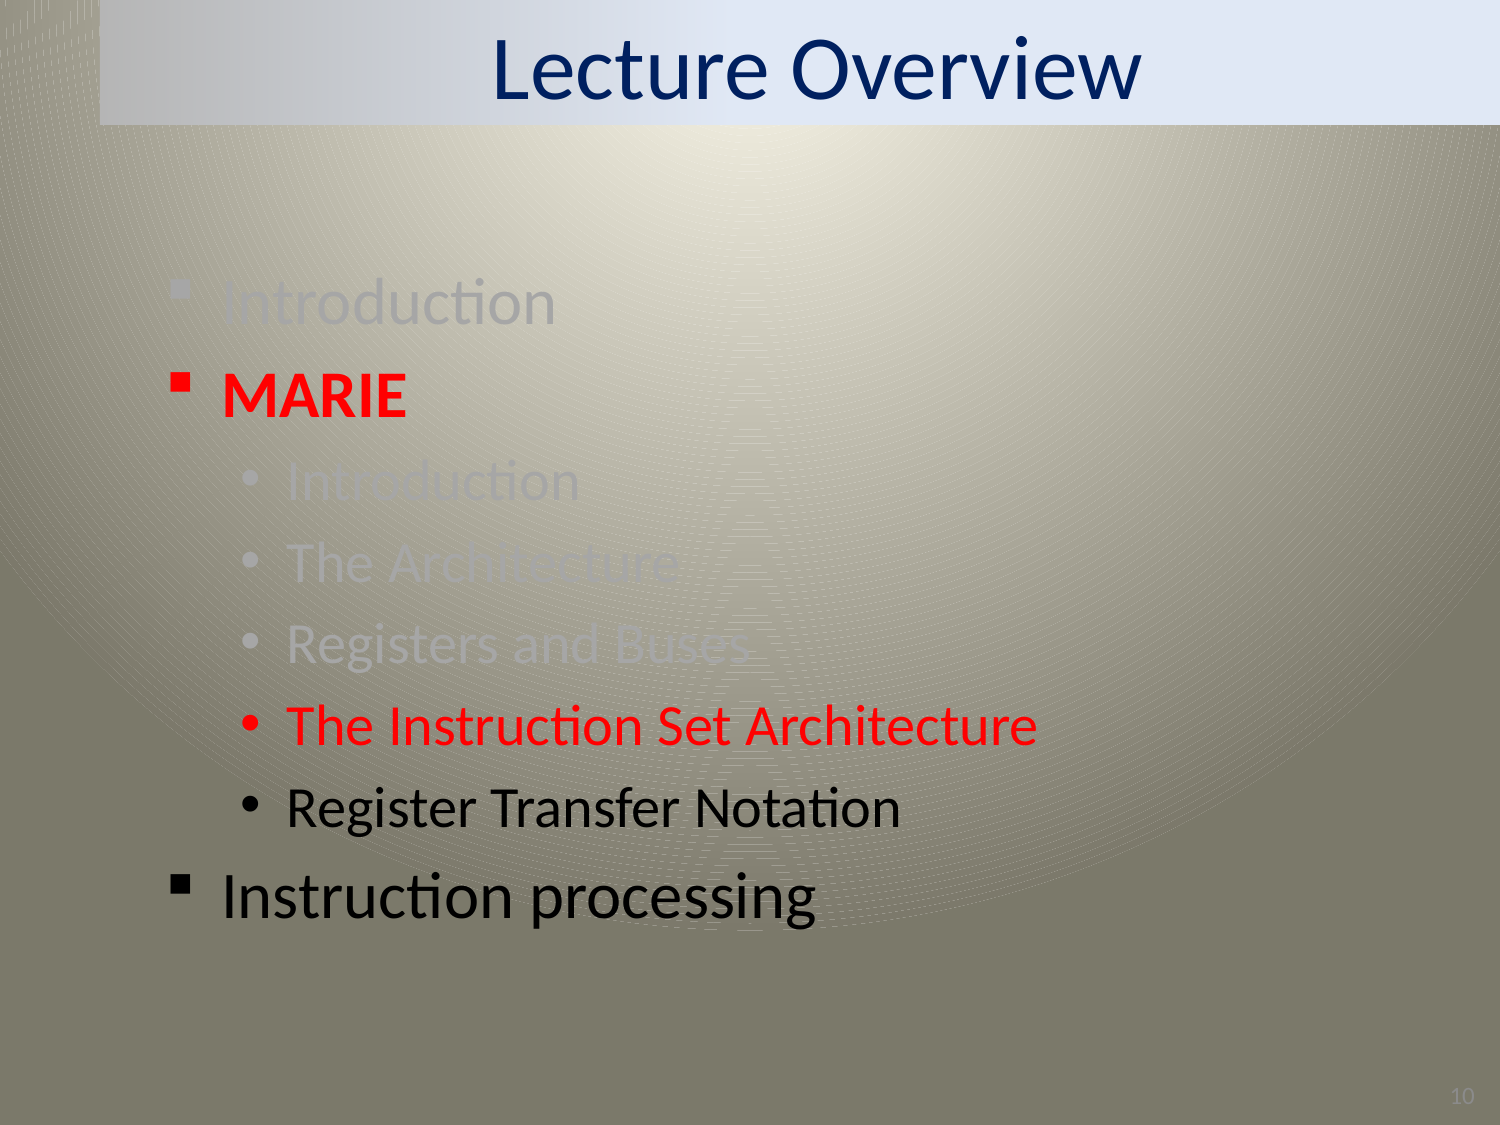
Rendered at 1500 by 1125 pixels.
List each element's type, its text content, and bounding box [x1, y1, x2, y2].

list Introduction MARIE Introduction The Architecture Registers and Buses The Instruction Set Architecture Register Transfer Notation Instruction processing [150, 249, 1488, 993]
title Lecture Overview [135, 0, 1500, 125]
